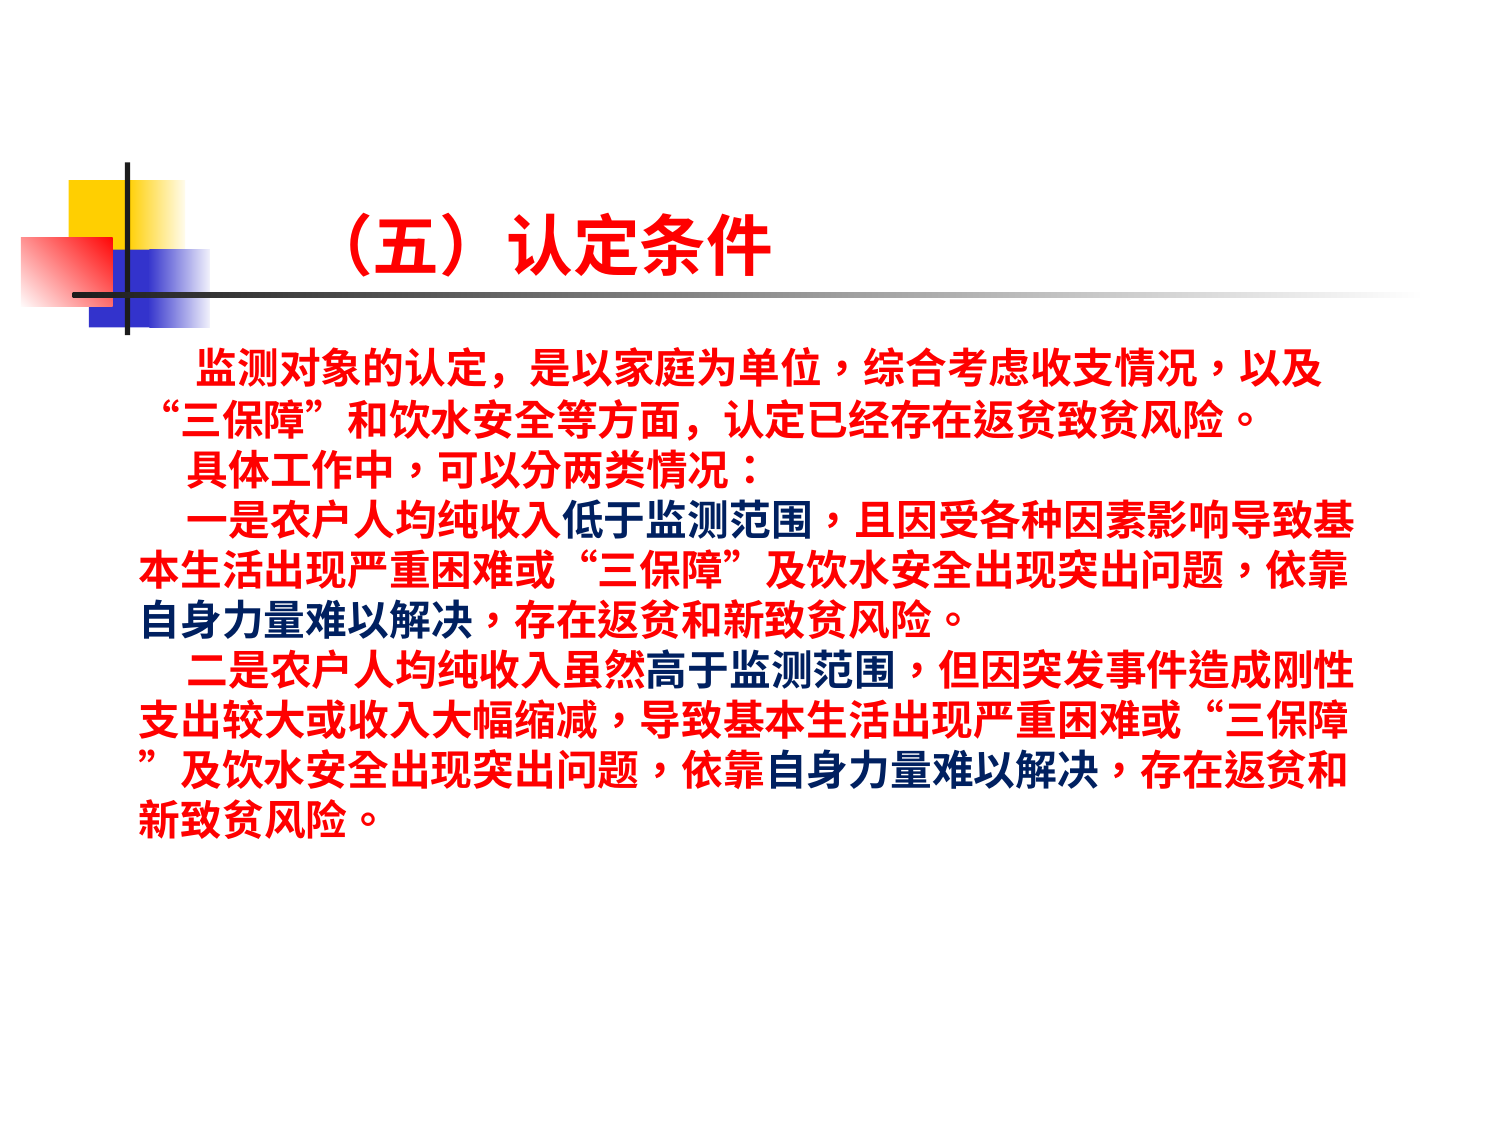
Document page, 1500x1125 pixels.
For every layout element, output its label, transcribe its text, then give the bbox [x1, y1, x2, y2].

text_box 监测对象的认定，是以家庭为单位，综合考虑收支情况，以及“三保障”和饮水安全等方面，认定已经存在返贫致贫风险。 具体工作中，可以分两类情况： 一是农户人均纯收入低于监测范围，且因受各种因素影响导致基本生活出现严重困难或“三保障”及饮水安全出现突出问题，依靠自身力量难以解决，存在返贫和新致贫风险。 二是农户人均纯收入虽然高于监测范围，但因突发事件造成刚性支出较大或收入大幅缩减，导致基本生活出现严重困难或“三保障”及饮水安全出现突出问题，依靠自身力量难以解决，存在返贫和新致贫风险。 [123, 326, 1388, 852]
text_box （五）认定条件 [291, 196, 789, 291]
